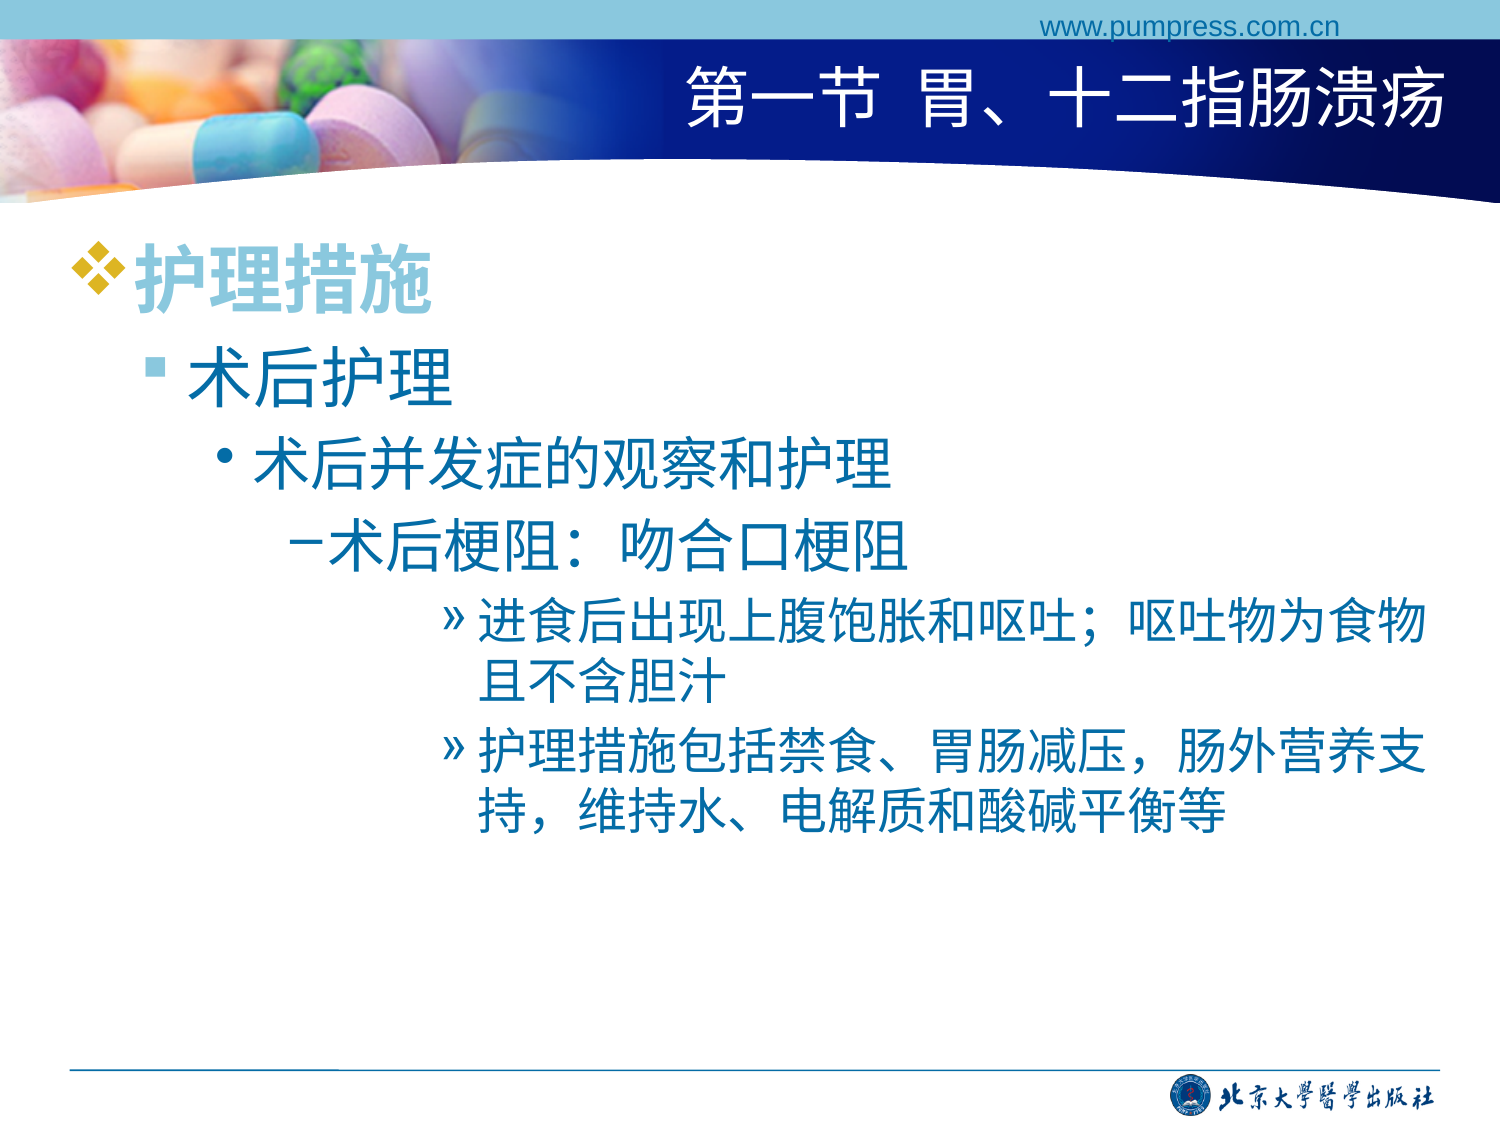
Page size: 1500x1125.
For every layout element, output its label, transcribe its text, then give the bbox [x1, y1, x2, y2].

picture [0, 40, 1500, 203]
list 护理措施 术后护理 术后并发症的观察和护理 术后梗阻：吻合口梗阻 进食后出现上腹饱胀和呕吐；呕吐物为食物且不含胆汁 护理措施包括禁食、胃肠减压，肠外营养支持，维持水、电解质和酸碱平衡等 [49, 224, 1463, 1026]
picture [1170, 1074, 1436, 1118]
slide_number www.pumpress.com.cn [1025, 0, 1463, 38]
title 第一节 胃、十二指肠溃疡 [137, 49, 1463, 143]
